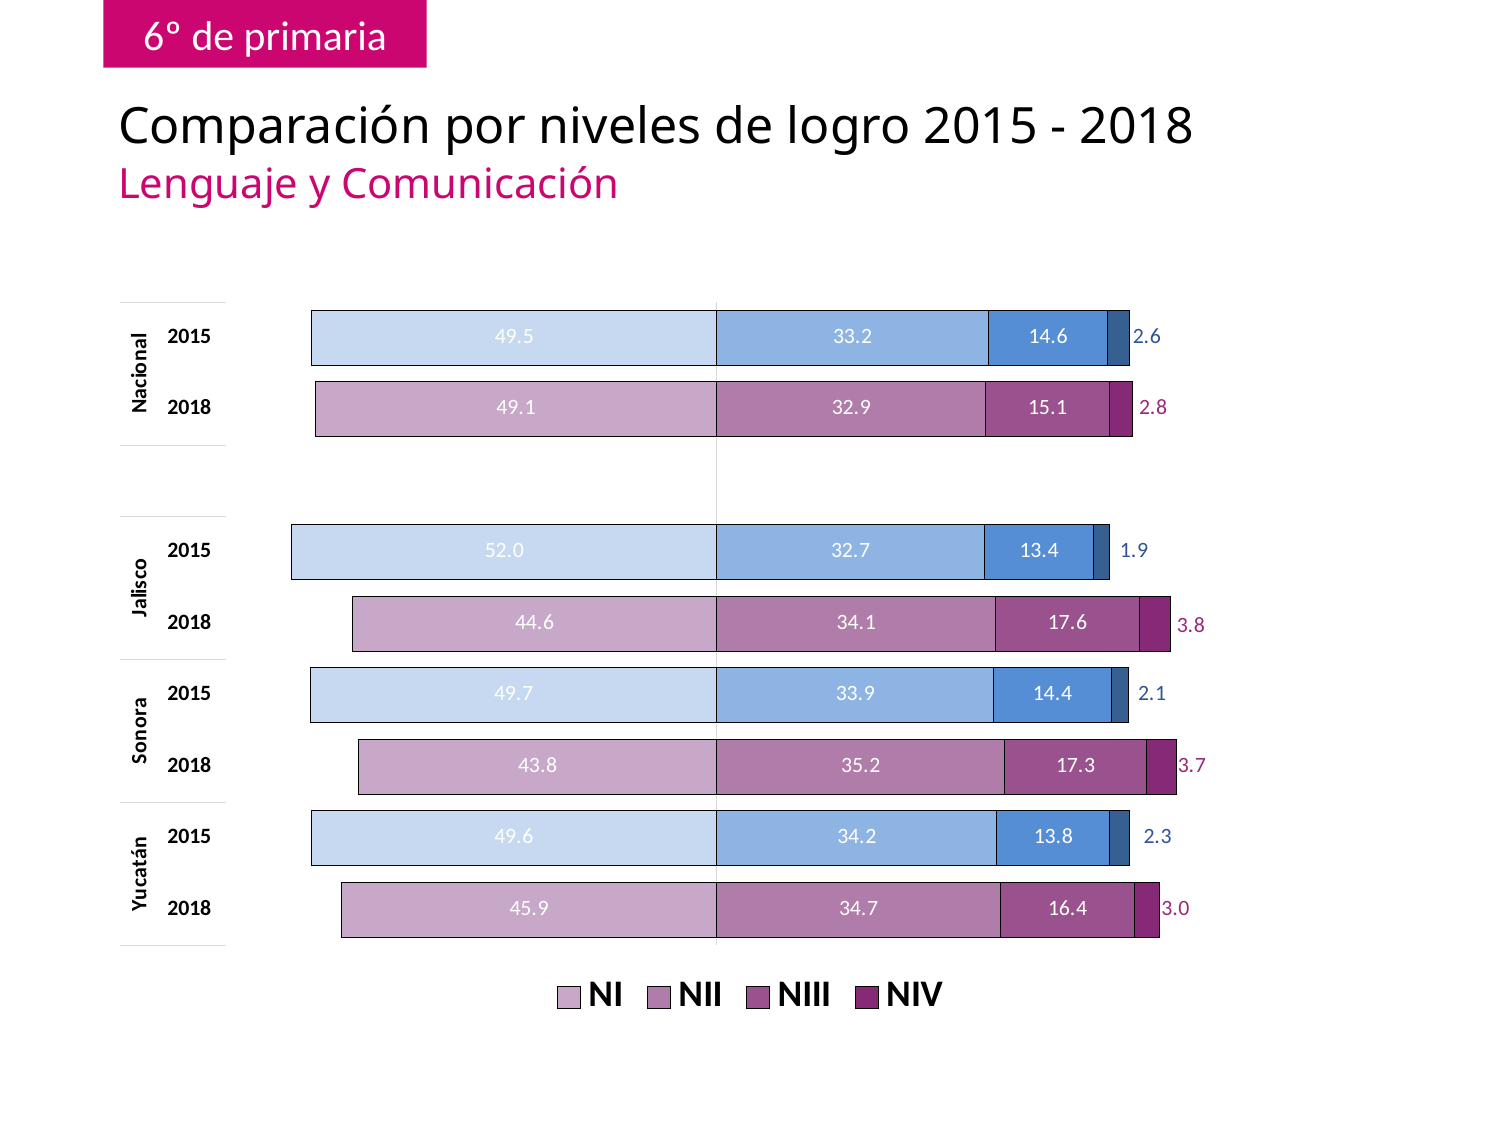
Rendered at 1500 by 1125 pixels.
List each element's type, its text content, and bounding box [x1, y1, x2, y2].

chart [103, 287, 1398, 1024]
list Lenguaje y Comunicación [103, 149, 1398, 257]
title Comparación por niveles de logro 2015 - 2018 [103, 92, 1398, 149]
